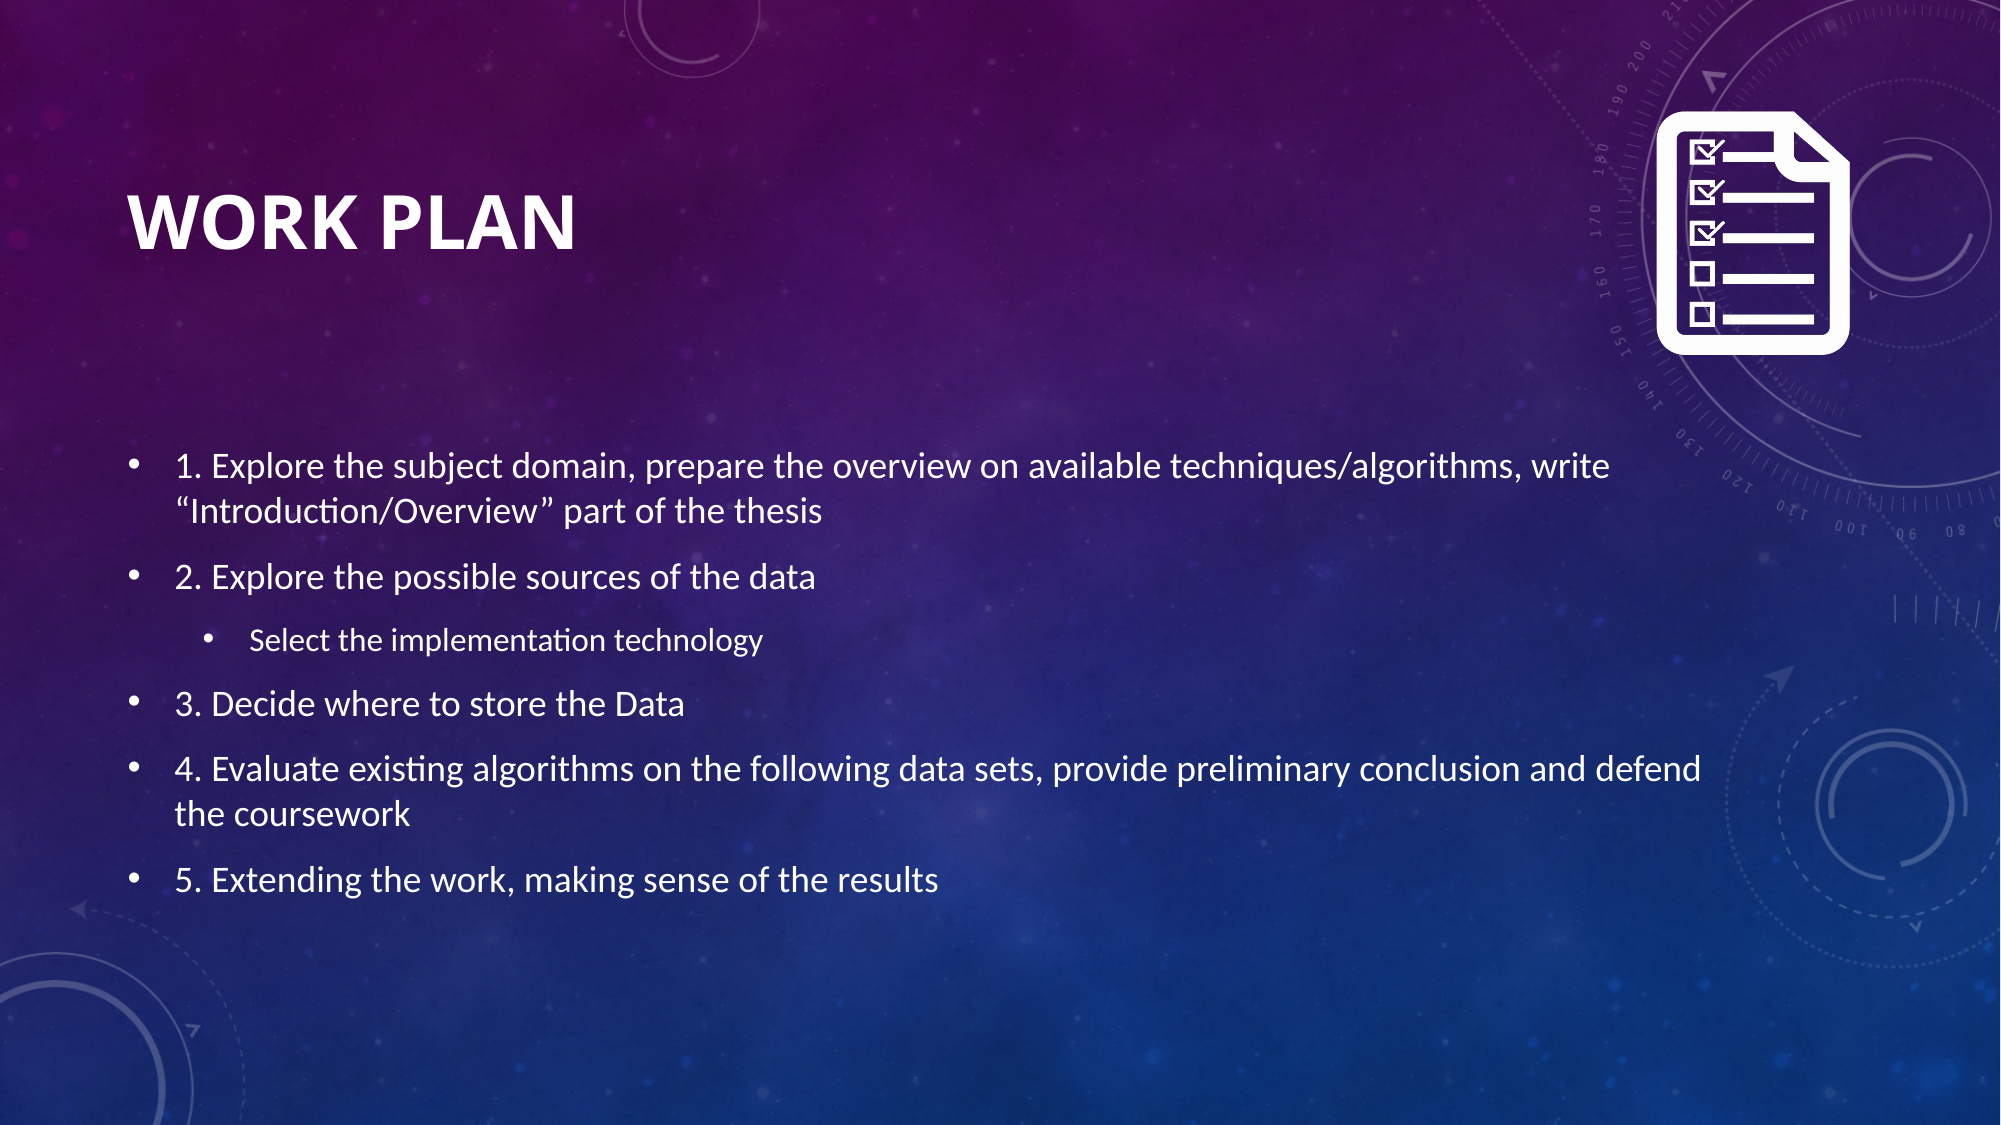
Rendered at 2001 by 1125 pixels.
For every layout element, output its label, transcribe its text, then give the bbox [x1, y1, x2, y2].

title Work plan [112, 99, 1775, 339]
list 1. Explore the subject domain, prepare the overview on available techniques/algorithms, write “Introduction/Overview” part of the thesis 2. Explore the possible sources of the data Select the implementation technology 3. Decide where to store the Data 4. Evaluate existing algorithms on the following data sets, provide preliminary conclusion and defend the coursework 5. Extending the work, making sense of the results [112, 371, 1775, 970]
picture [0, 0, 2001, 1125]
